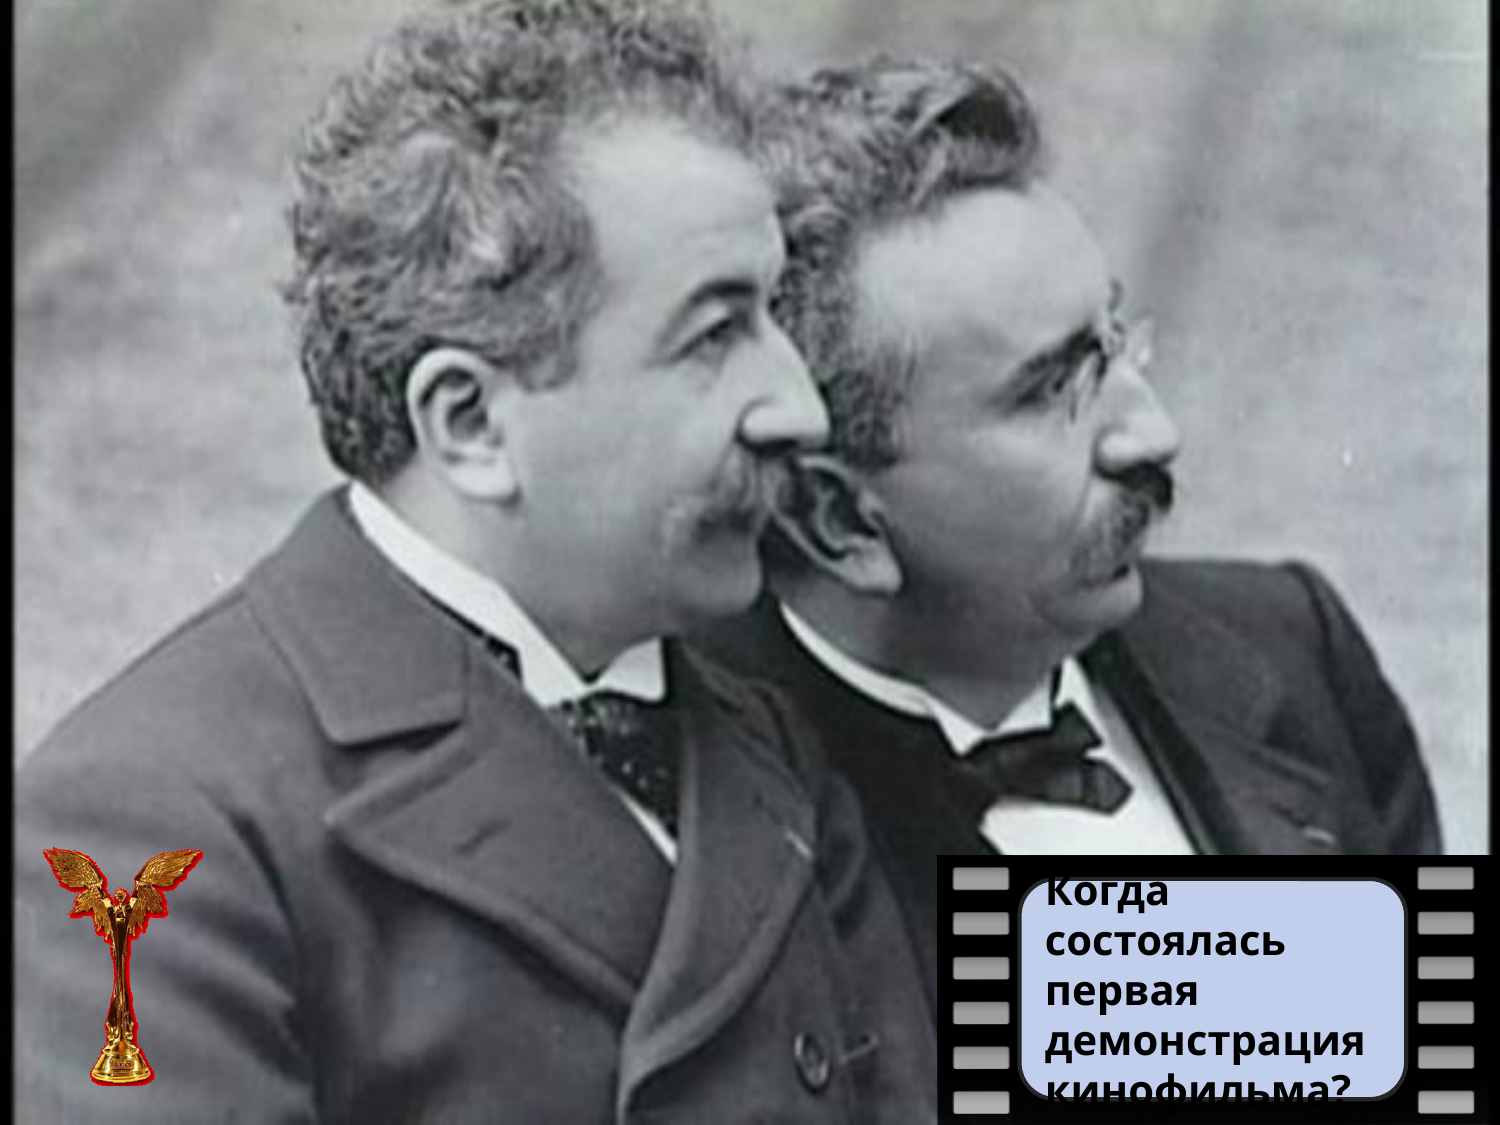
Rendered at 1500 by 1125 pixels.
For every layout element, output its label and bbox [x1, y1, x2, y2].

text_box [937, 855, 1500, 1125]
picture [0, 0, 1500, 1125]
